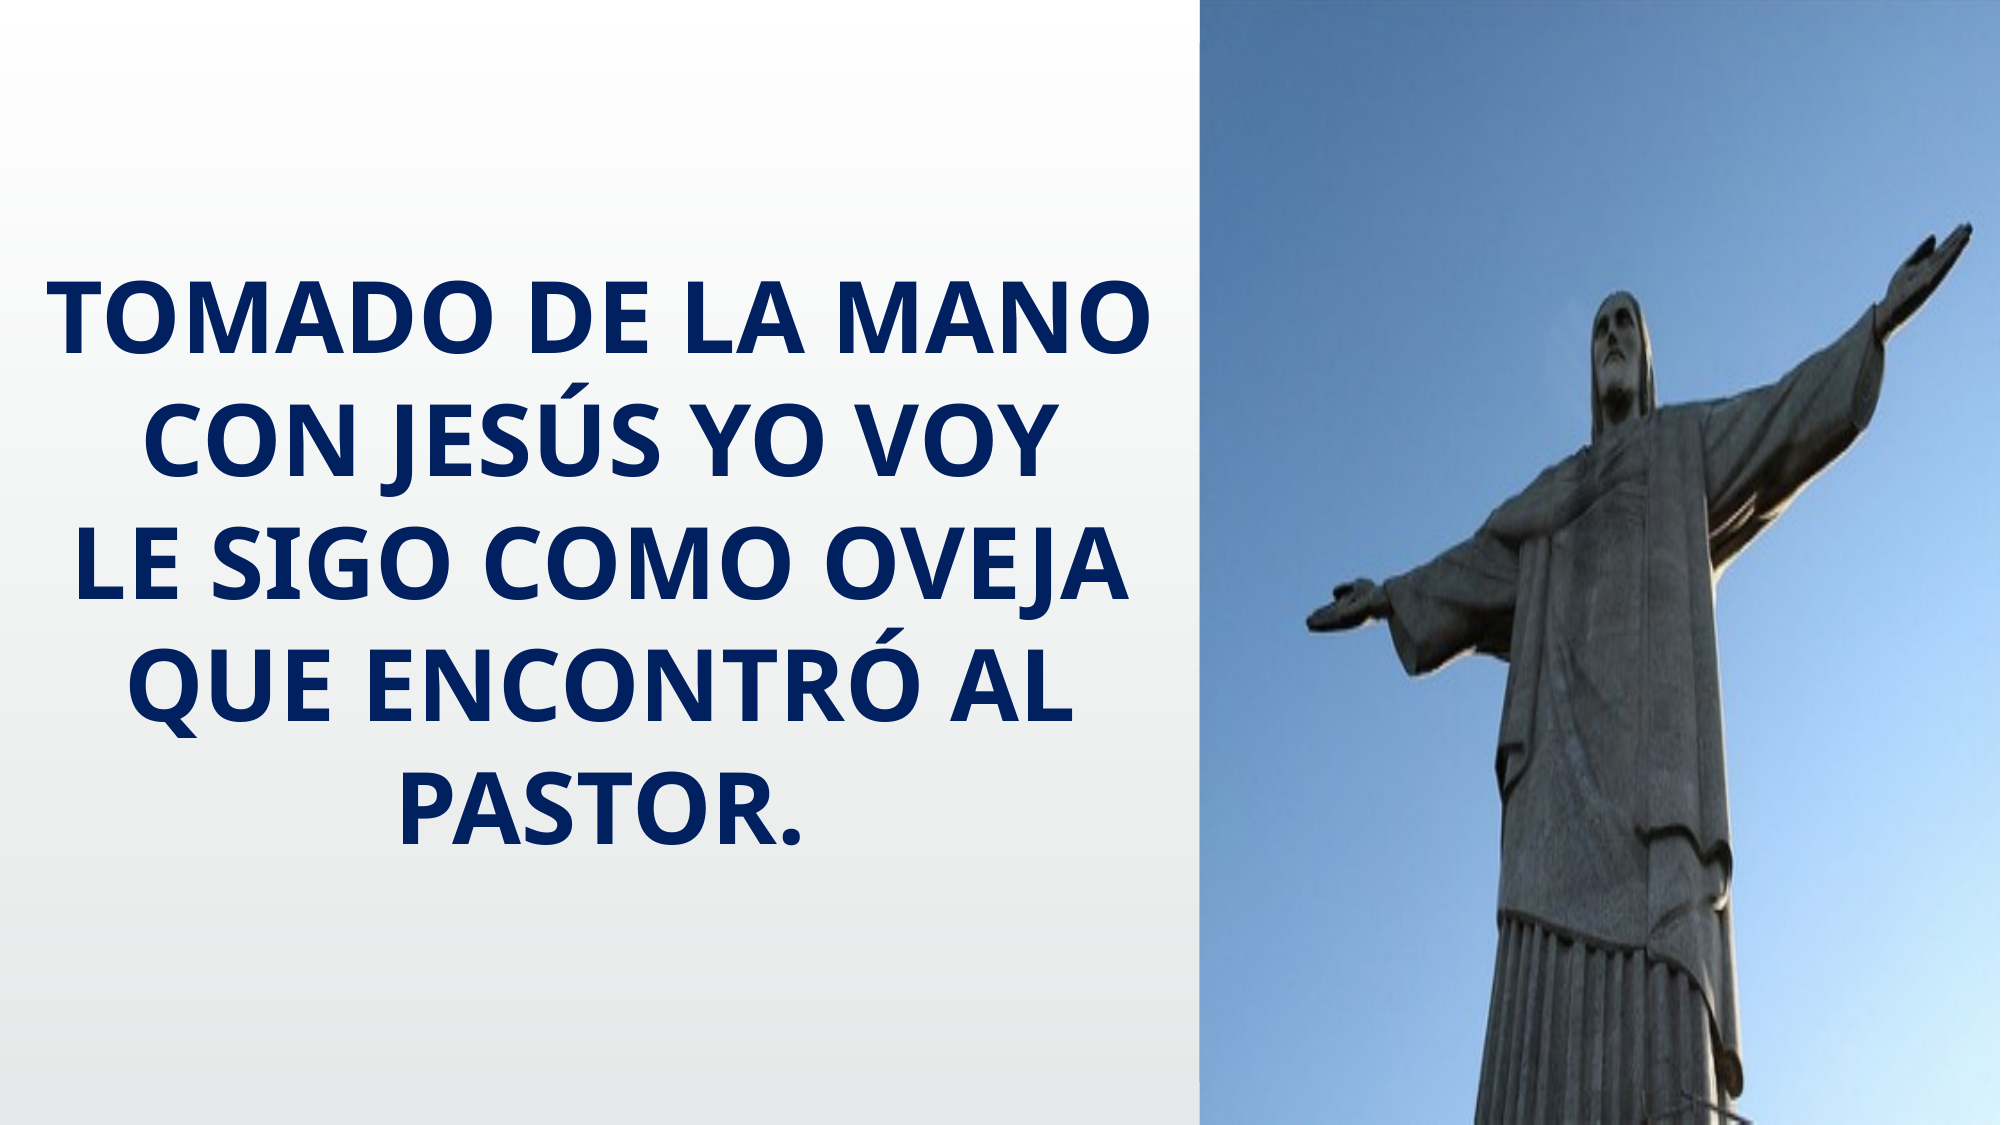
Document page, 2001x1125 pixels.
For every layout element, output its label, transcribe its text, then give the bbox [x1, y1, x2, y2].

picture [1200, 0, 2000, 1125]
title TOMADO DE LA MANO CON JESÚS YO VOY LE SIGO COMO OVEJA QUE ENCONTRÓ AL PASTOR. [0, 0, 1200, 1125]
